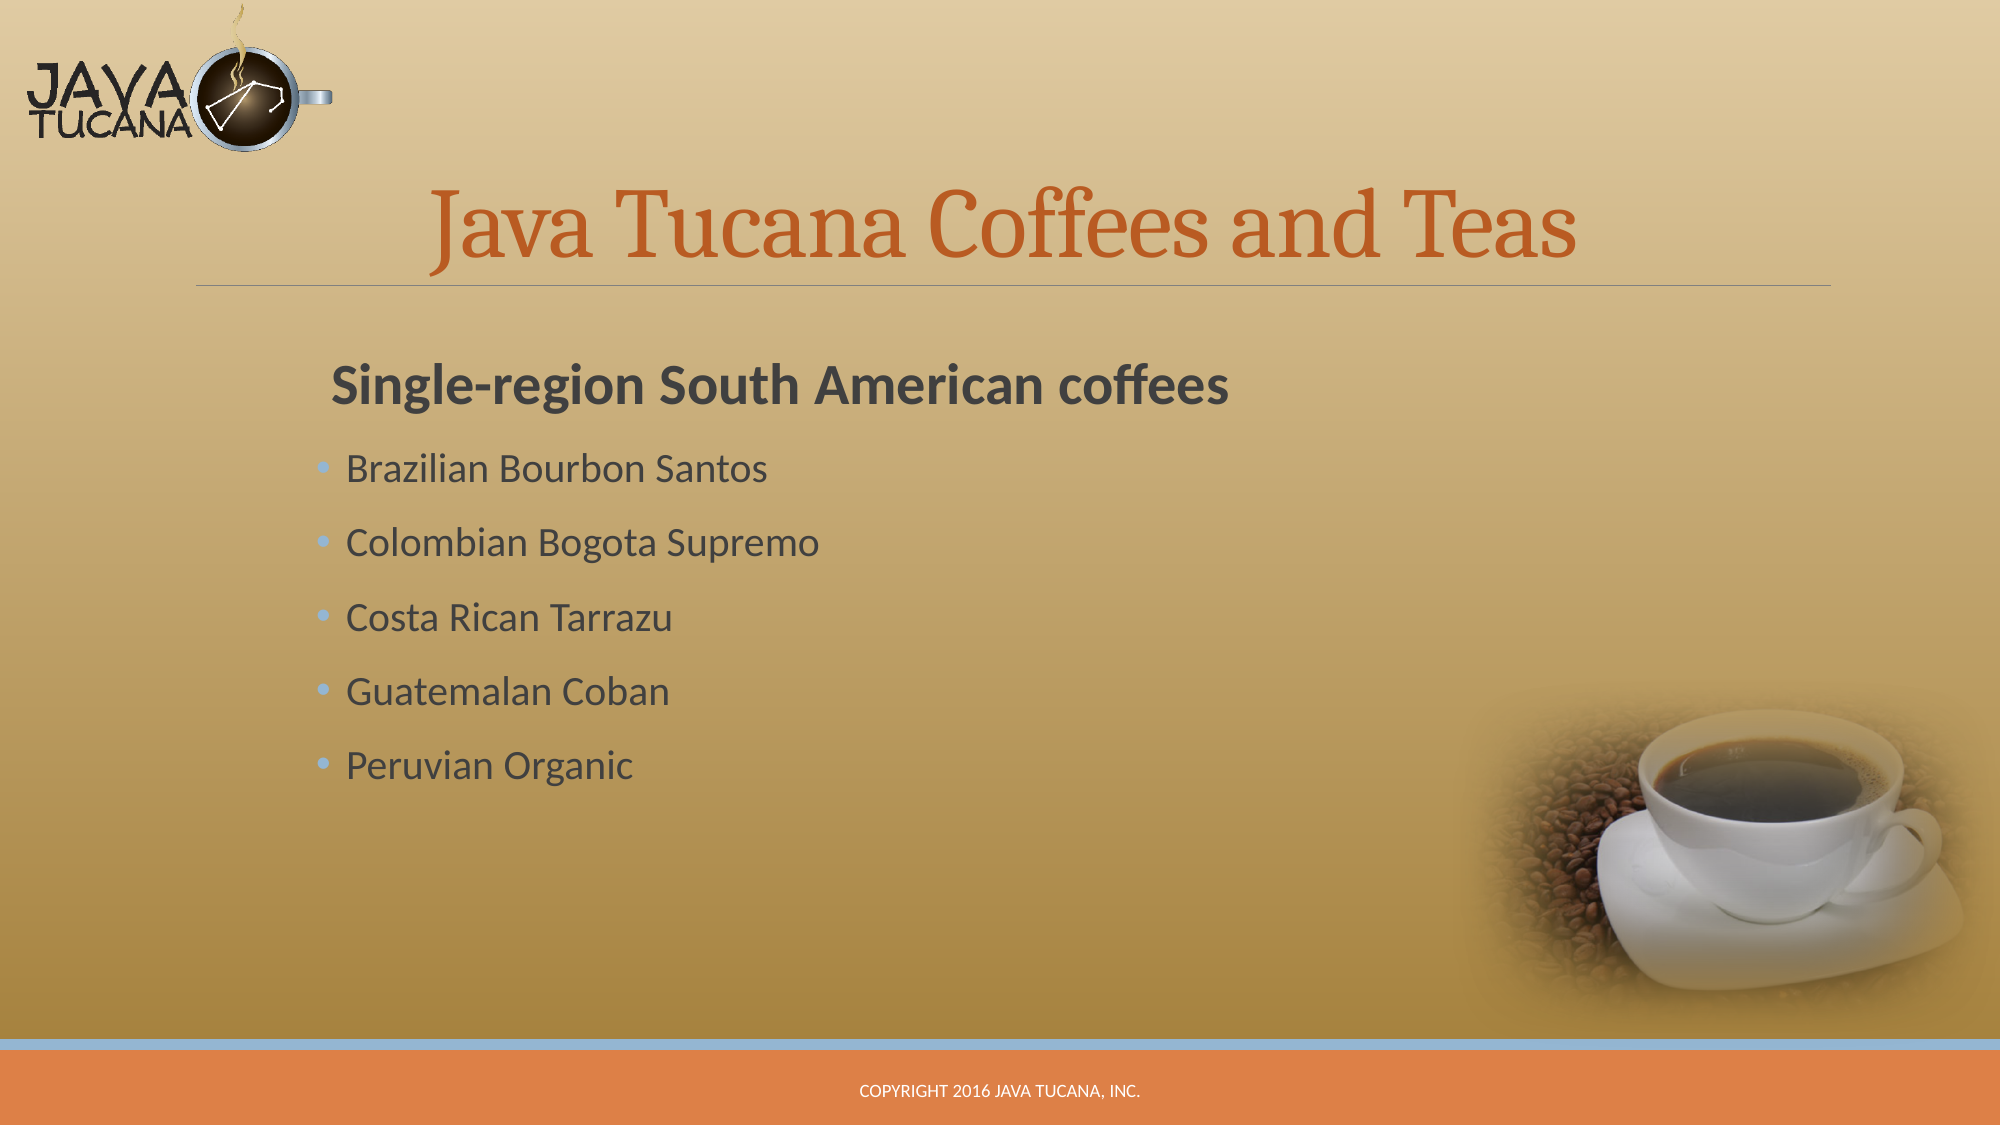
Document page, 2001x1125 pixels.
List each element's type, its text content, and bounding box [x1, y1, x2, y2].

title Java Tucana Coffees and Teas [180, 47, 1830, 285]
picture [1694, 806, 1863, 915]
picture [13, 0, 341, 159]
footer Copyright 2016 Java Tucana, Inc. [604, 1059, 1396, 1120]
list Single-region South American coffees Brazilian Bourbon Santos Colombian Bogota Supremo Costa Rican Tarrazu Guatemalan Coban Peruvian Organic [316, 347, 1694, 1005]
